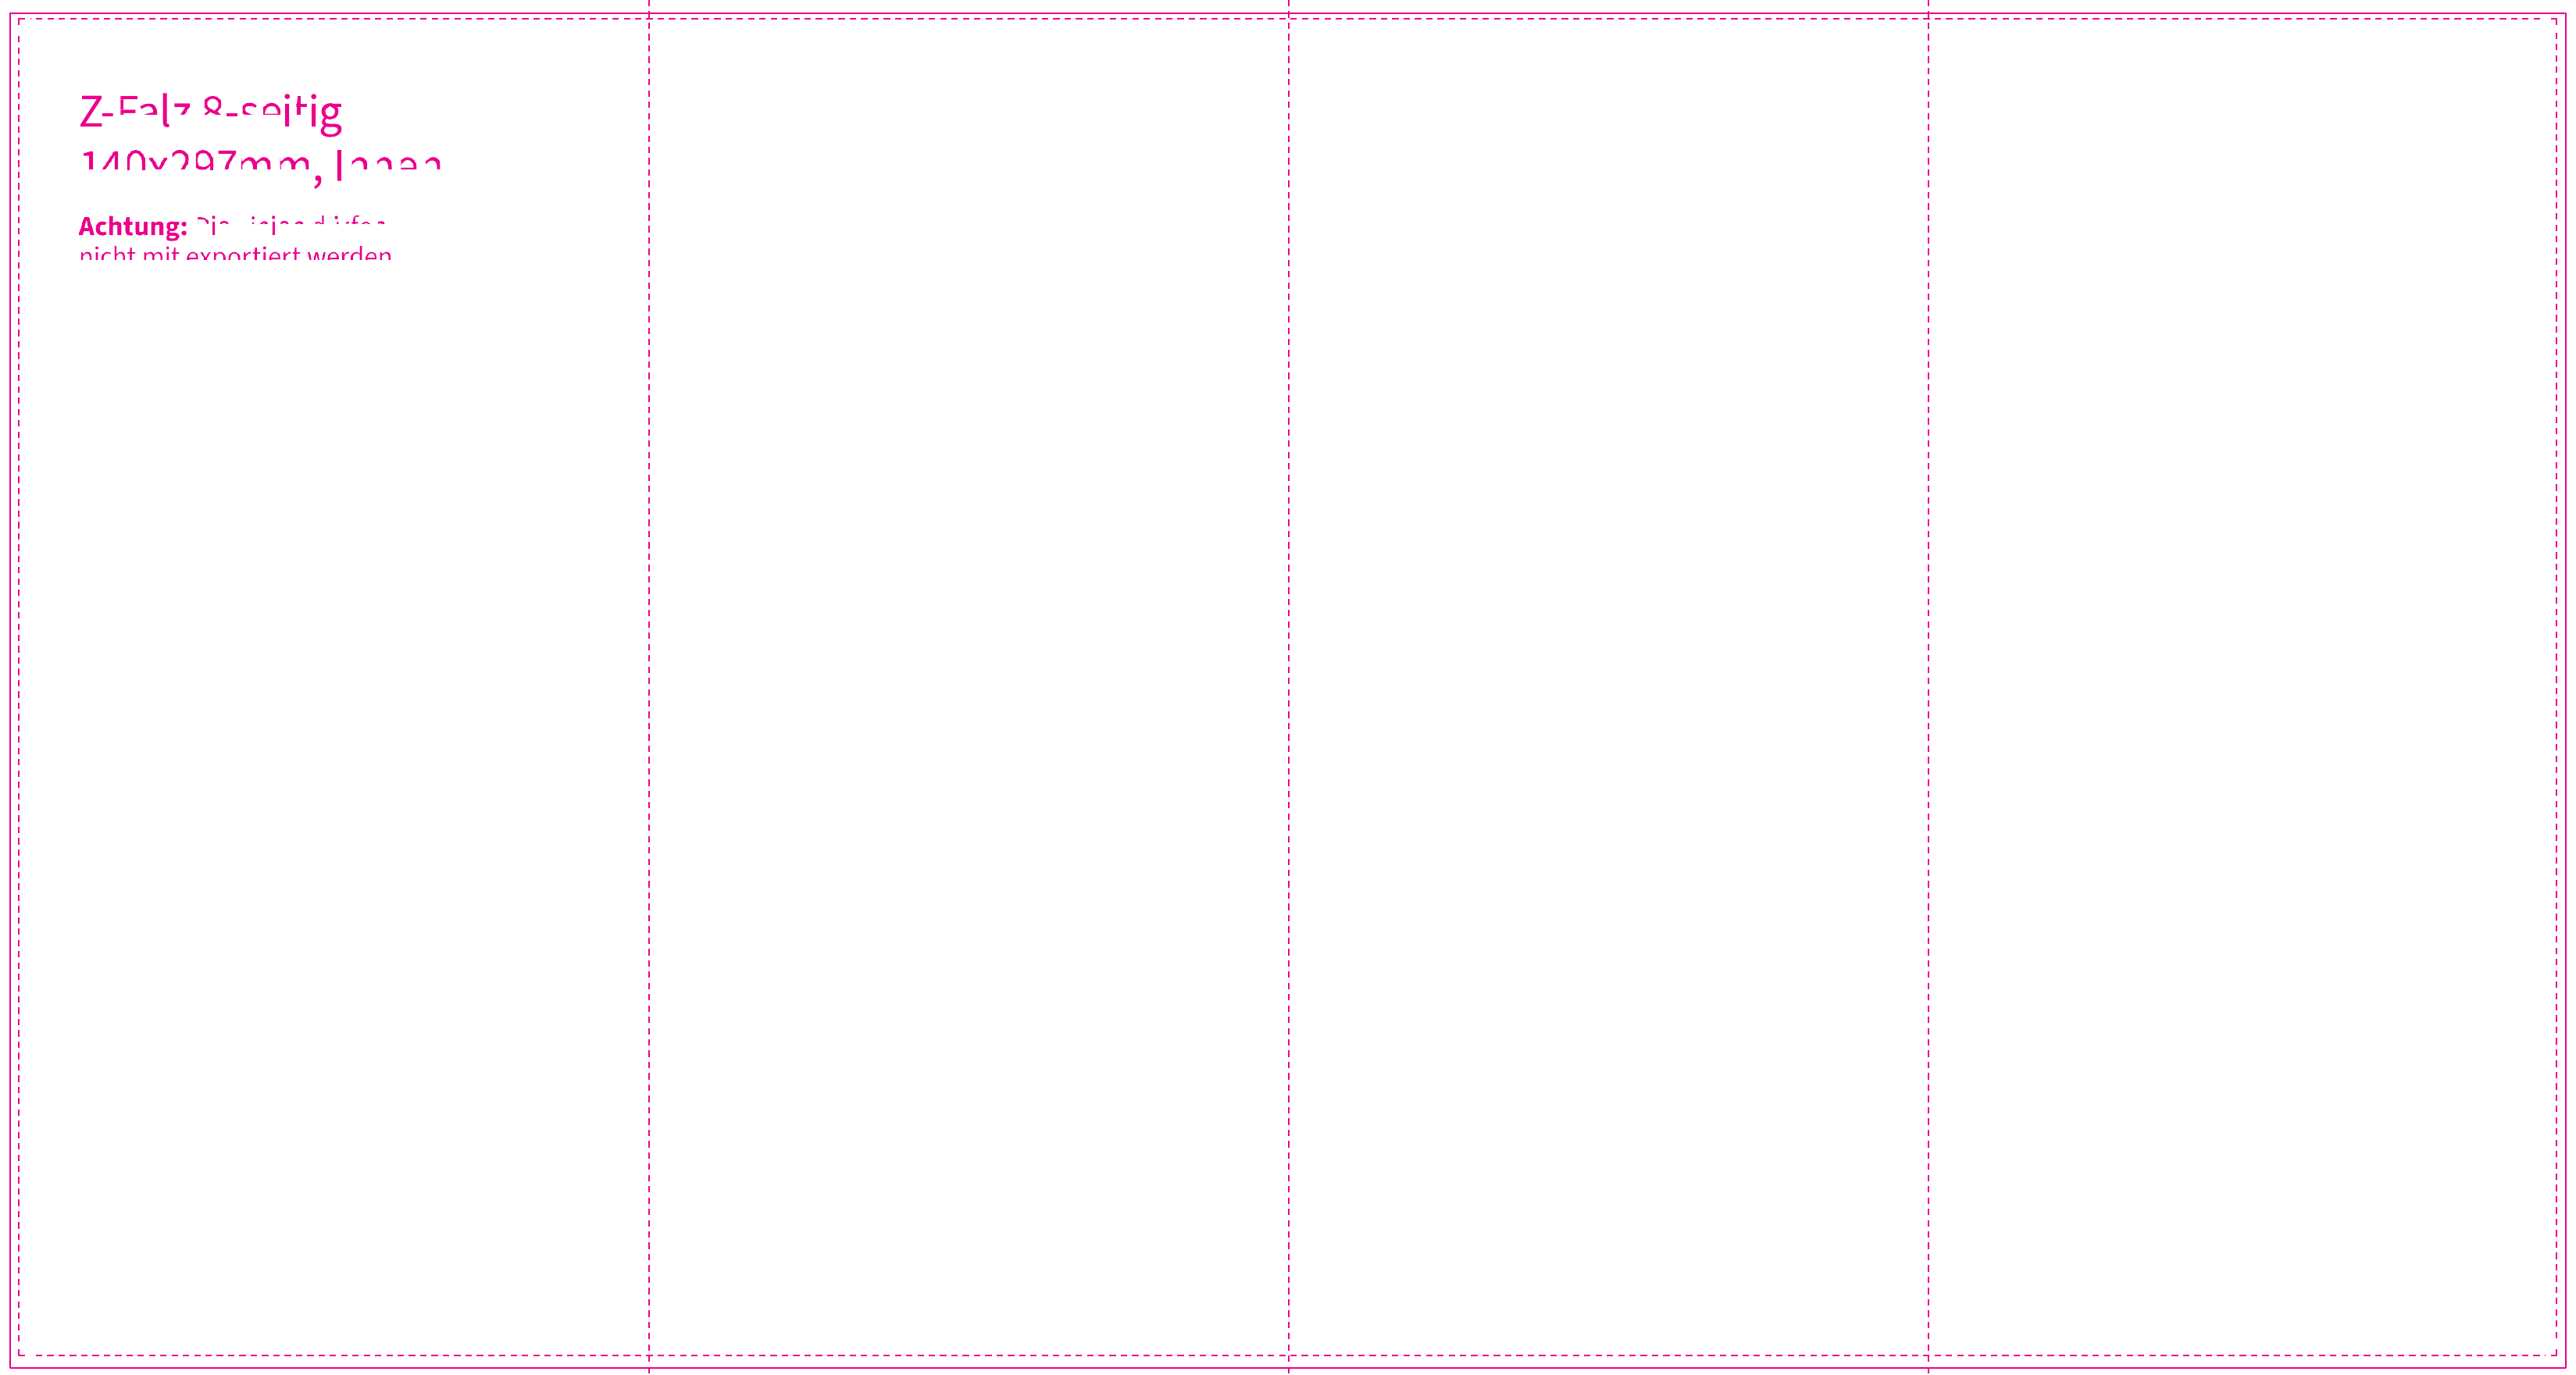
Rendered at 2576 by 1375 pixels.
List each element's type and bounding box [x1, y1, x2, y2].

text_box [204, 95, 222, 115]
text_box [83, 138, 190, 170]
text_box [164, 80, 191, 116]
text_box [426, 156, 441, 169]
text_box [102, 113, 113, 116]
text_box [263, 102, 281, 115]
text_box [80, 95, 102, 127]
text_box [228, 100, 257, 116]
text_box [401, 157, 417, 170]
text_box [280, 156, 309, 169]
text_box [19, 19, 25, 25]
text_box [287, 80, 308, 116]
text_box [337, 150, 341, 181]
text_box [2551, 19, 2557, 25]
text_box [79, 203, 401, 260]
text_box [195, 149, 272, 170]
text_box [320, 103, 342, 137]
text_box [314, 175, 322, 189]
text_box [351, 156, 368, 169]
text_box [19, 1349, 25, 1355]
text_box [120, 83, 159, 115]
text_box [312, 103, 316, 127]
text_box [312, 94, 317, 99]
text_box [2551, 1349, 2557, 1355]
text_box [376, 156, 392, 169]
